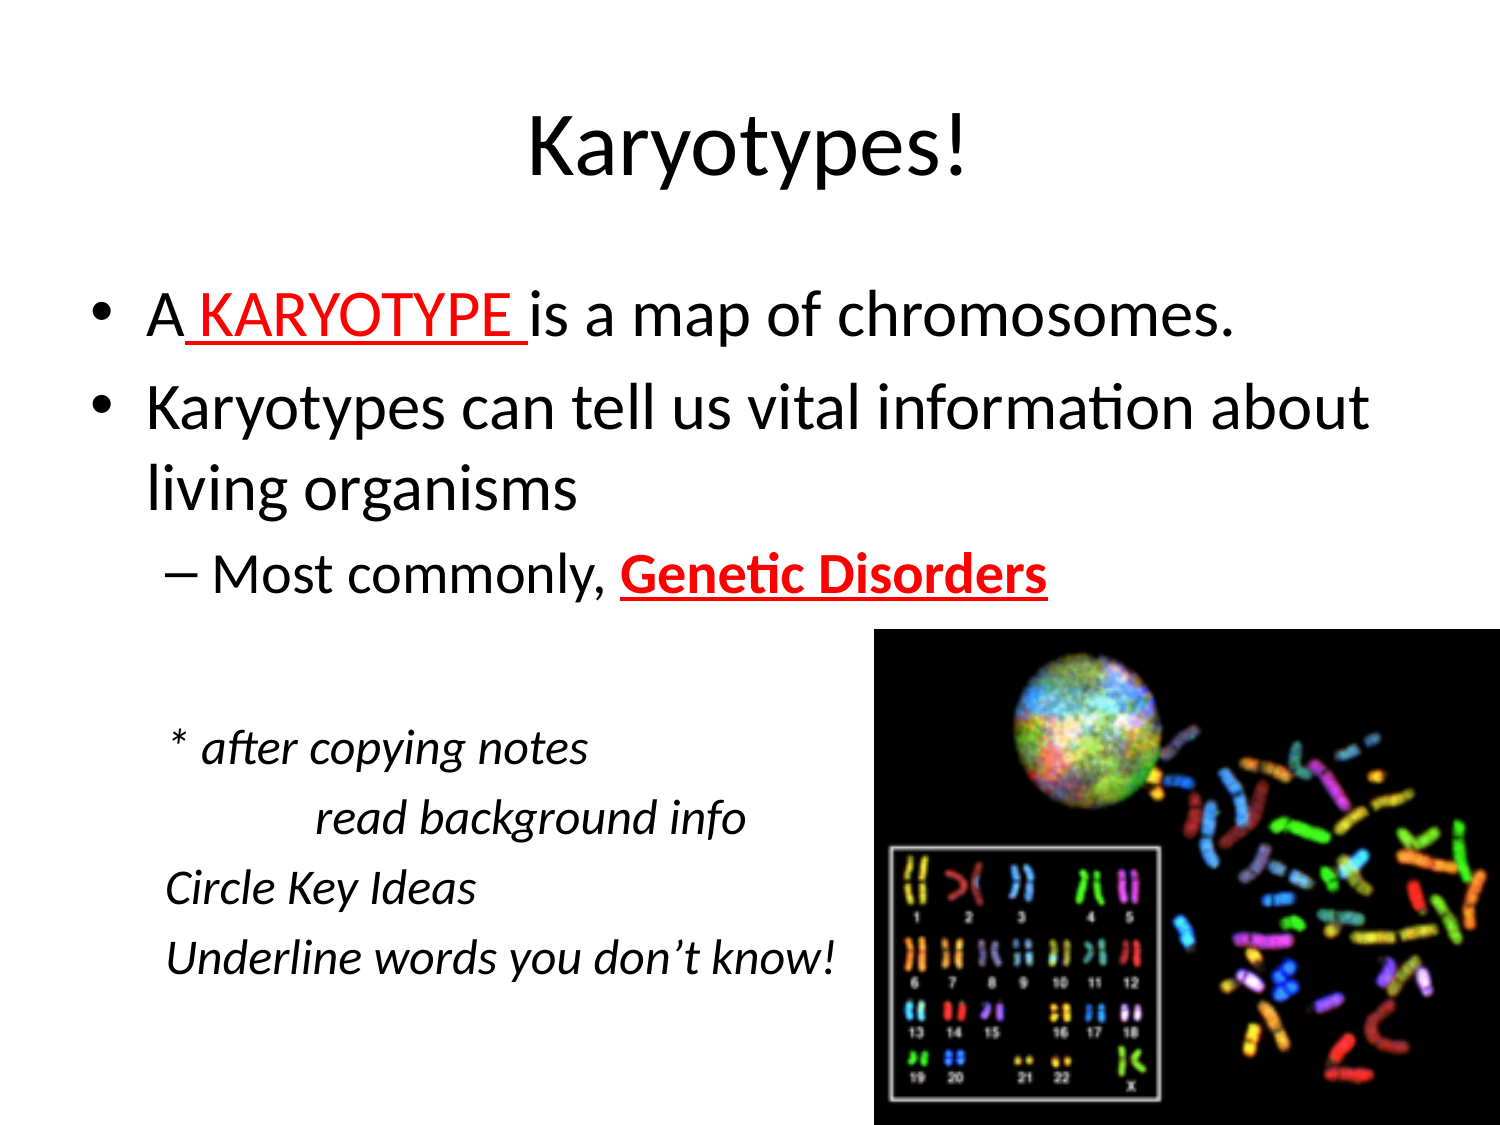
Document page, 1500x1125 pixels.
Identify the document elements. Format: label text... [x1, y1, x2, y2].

title Karyotypes! [74, 44, 1426, 233]
picture [874, 629, 1500, 1125]
list A KARYOTYPE is a map of chromosomes. Karyotypes can tell us vital information about living organisms Most commonly, Genetic Disorders * after copying notes read background info Circle Key Ideas Underline words you don’t know! [74, 262, 1426, 1006]
